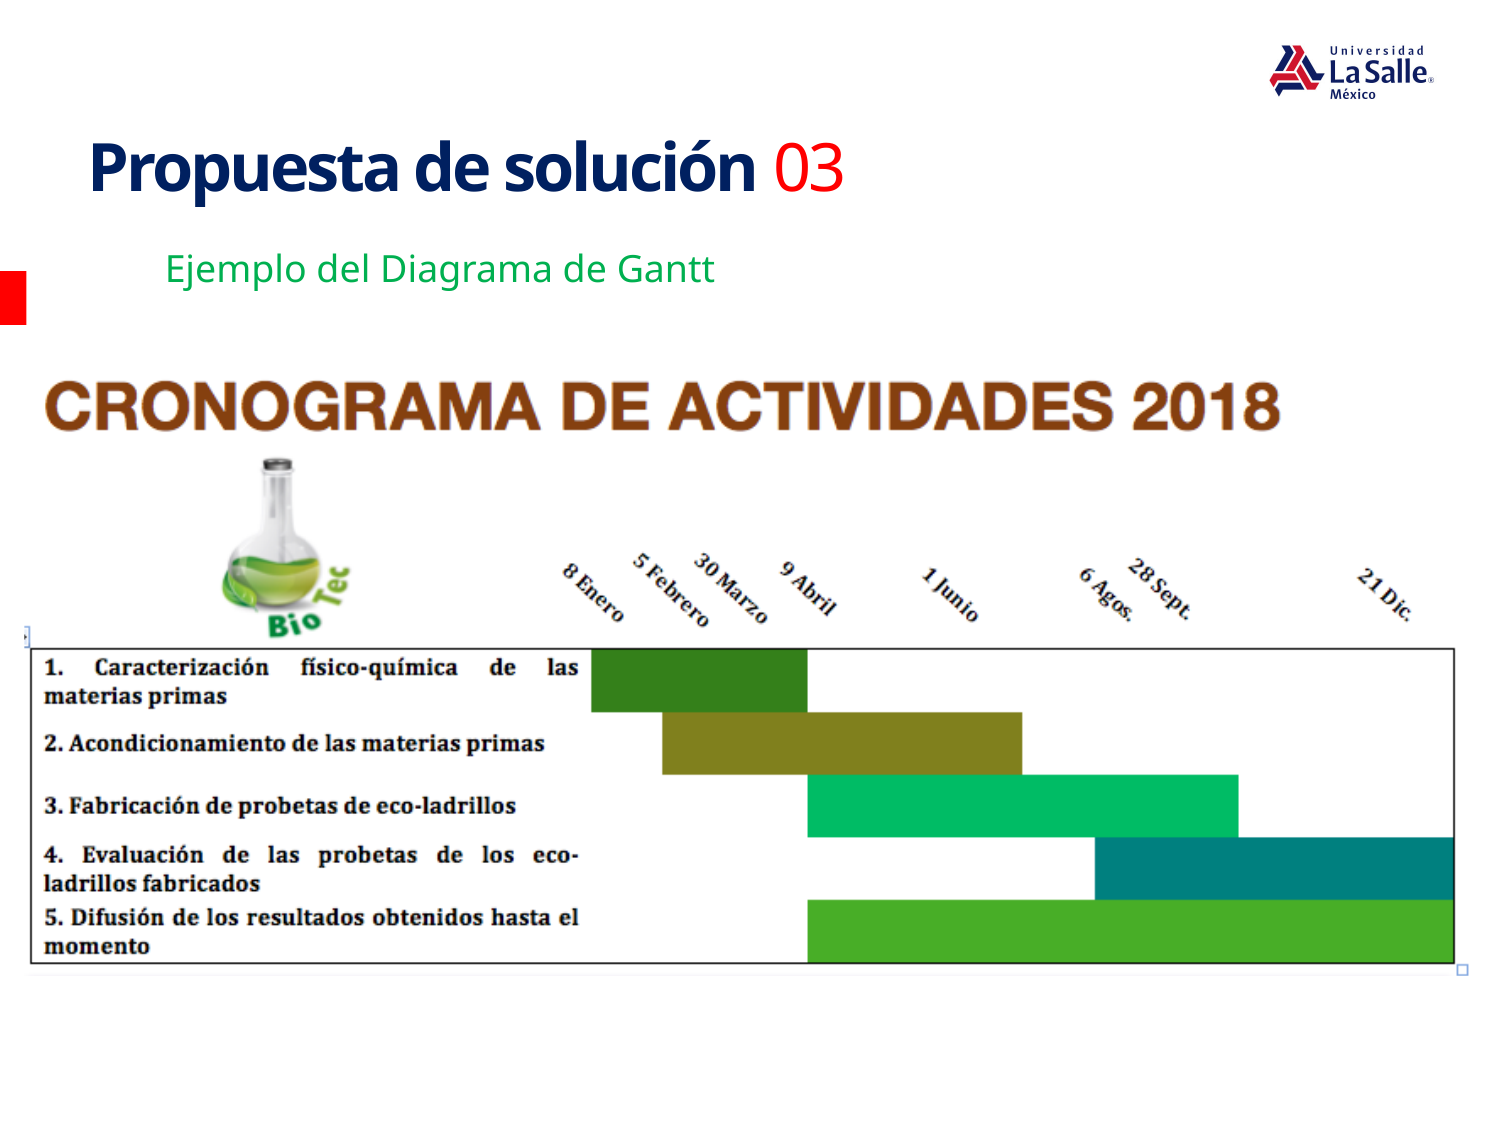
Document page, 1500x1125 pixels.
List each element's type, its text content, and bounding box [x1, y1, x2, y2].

text_box Ejemplo del Diagrama de Gantt [150, 237, 1405, 298]
text_box Propuesta de solución 03 [72, 117, 1412, 213]
text_box [0, 270, 27, 326]
picture [0, 0, 1500, 1125]
